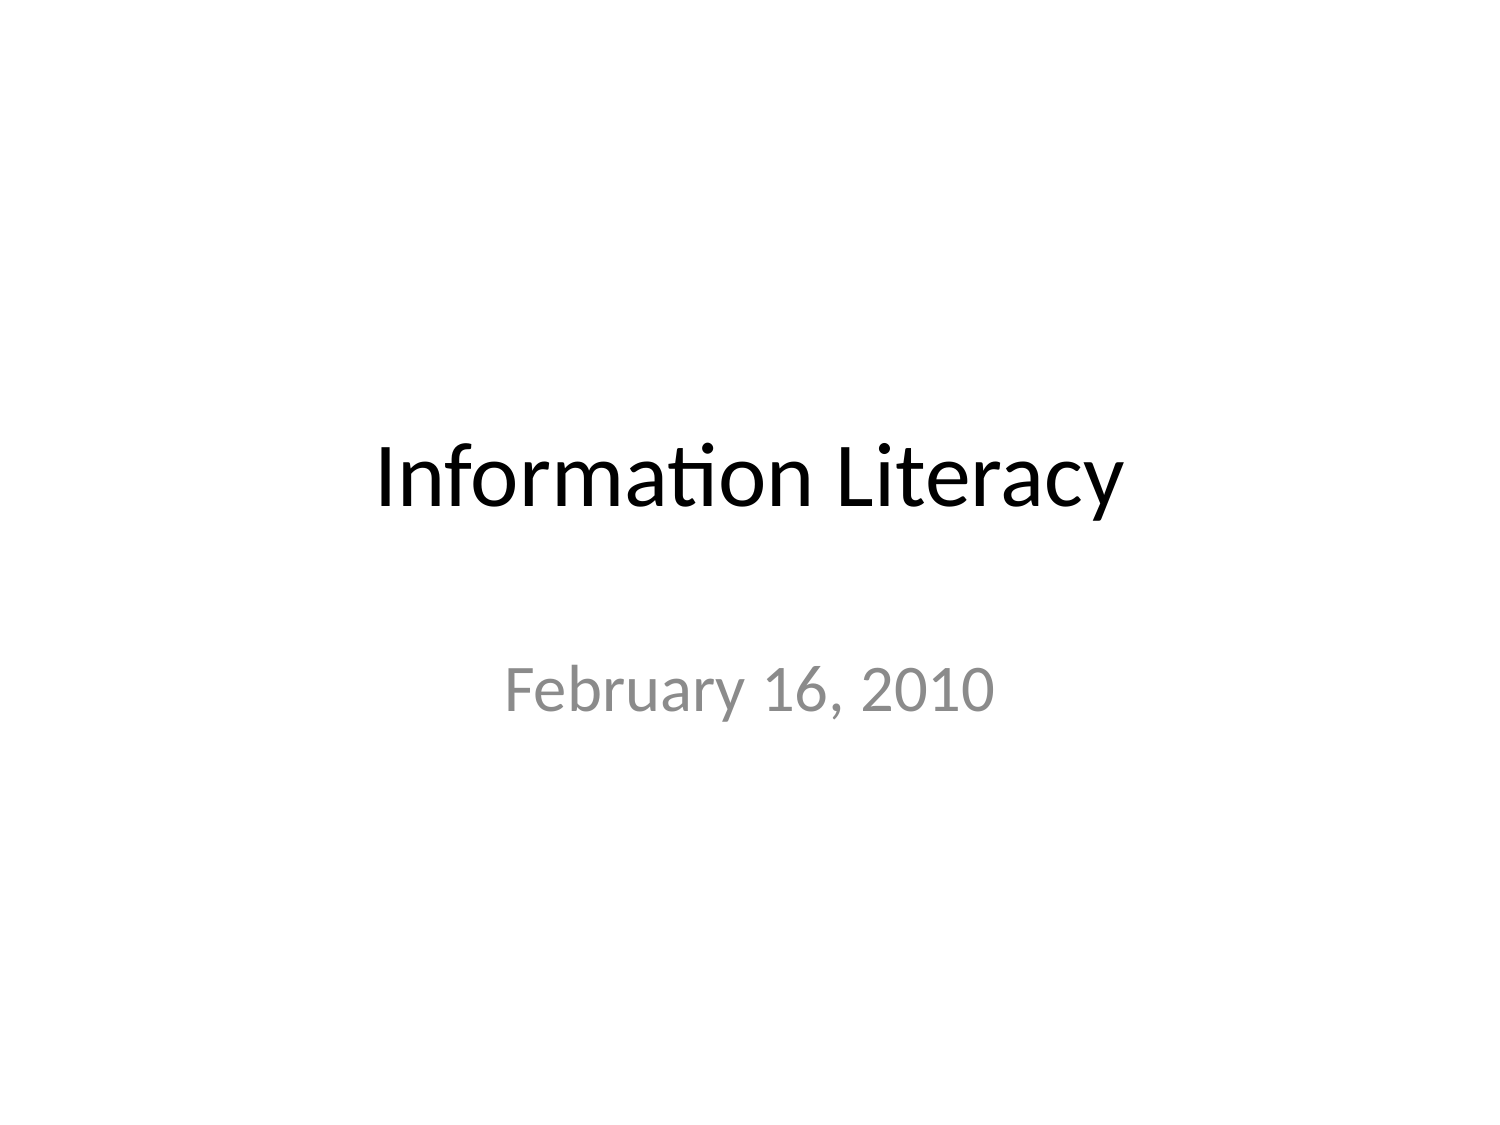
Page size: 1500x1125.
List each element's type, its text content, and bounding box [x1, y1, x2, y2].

subtitle February 16, 2010 [225, 637, 1275, 925]
title Information Literacy [112, 349, 1388, 591]
